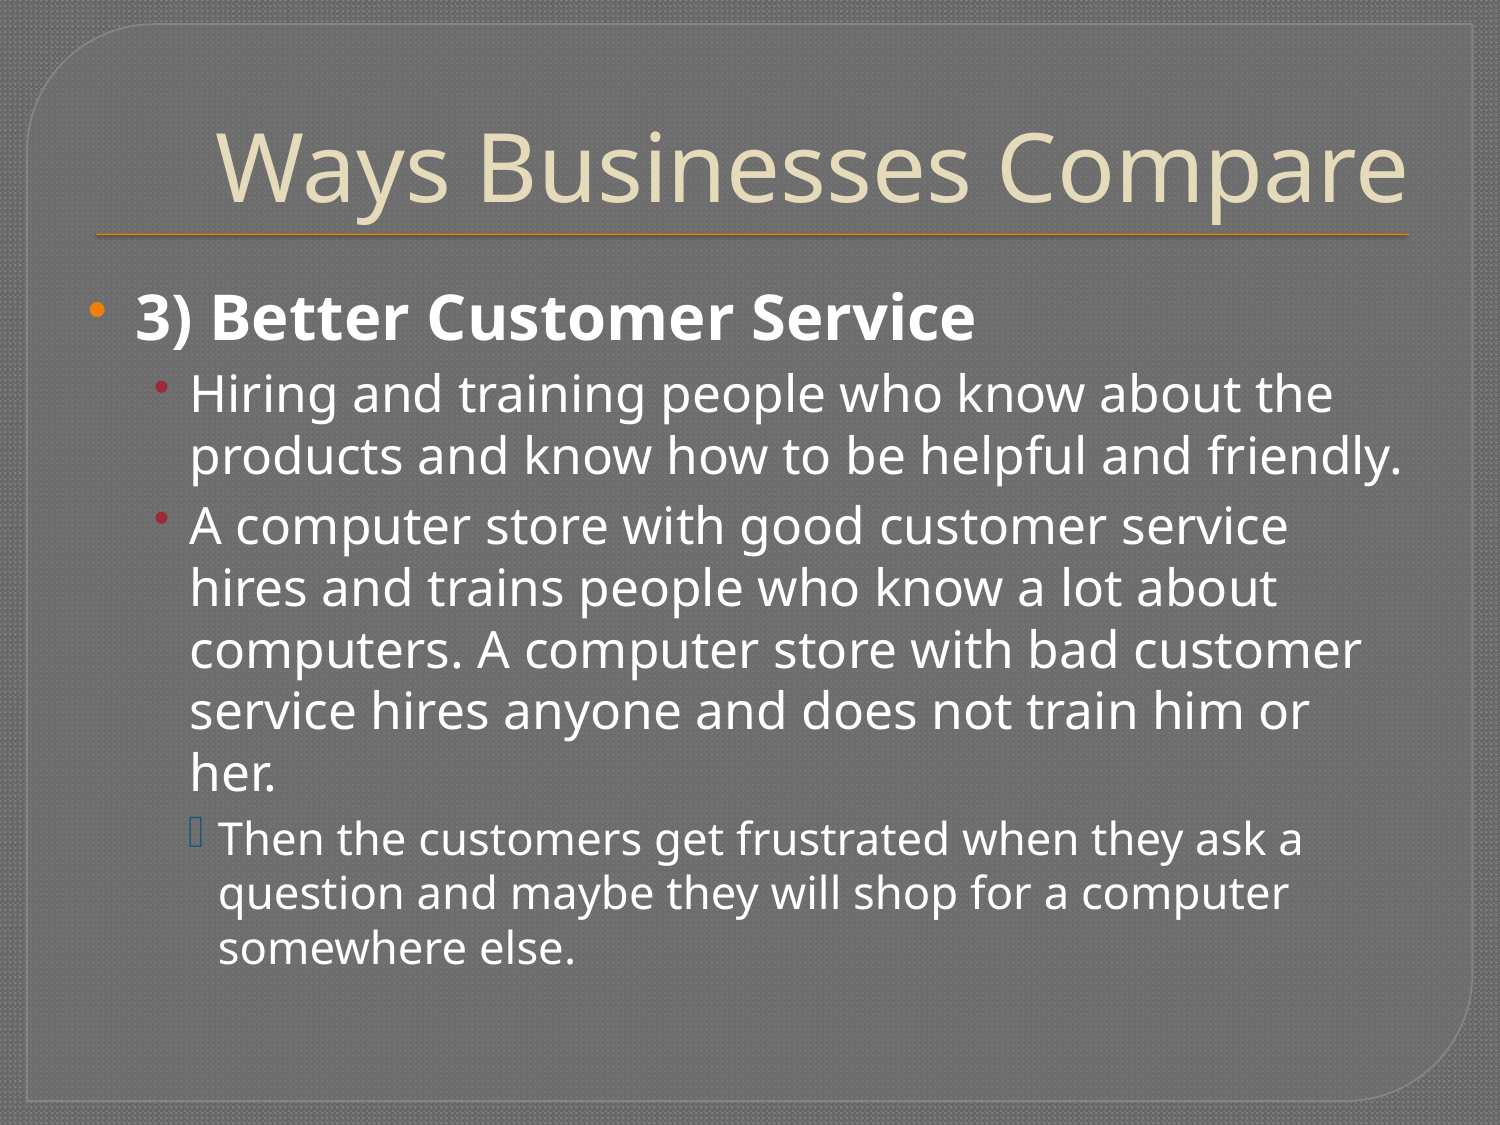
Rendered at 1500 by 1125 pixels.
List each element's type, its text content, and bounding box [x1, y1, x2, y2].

list 3) Better Customer Service Hiring and training people who know about the products and know how to be helpful and friendly. A computer store with good customer service hires and trains people who know a lot about computers. A computer store with bad customer service hires anyone and does not train him or her. Then the customers get frustrated when they ask a question and maybe they will shop for a computer somewhere else. [75, 270, 1425, 1013]
title Ways Businesses Compare [75, 41, 1425, 230]
